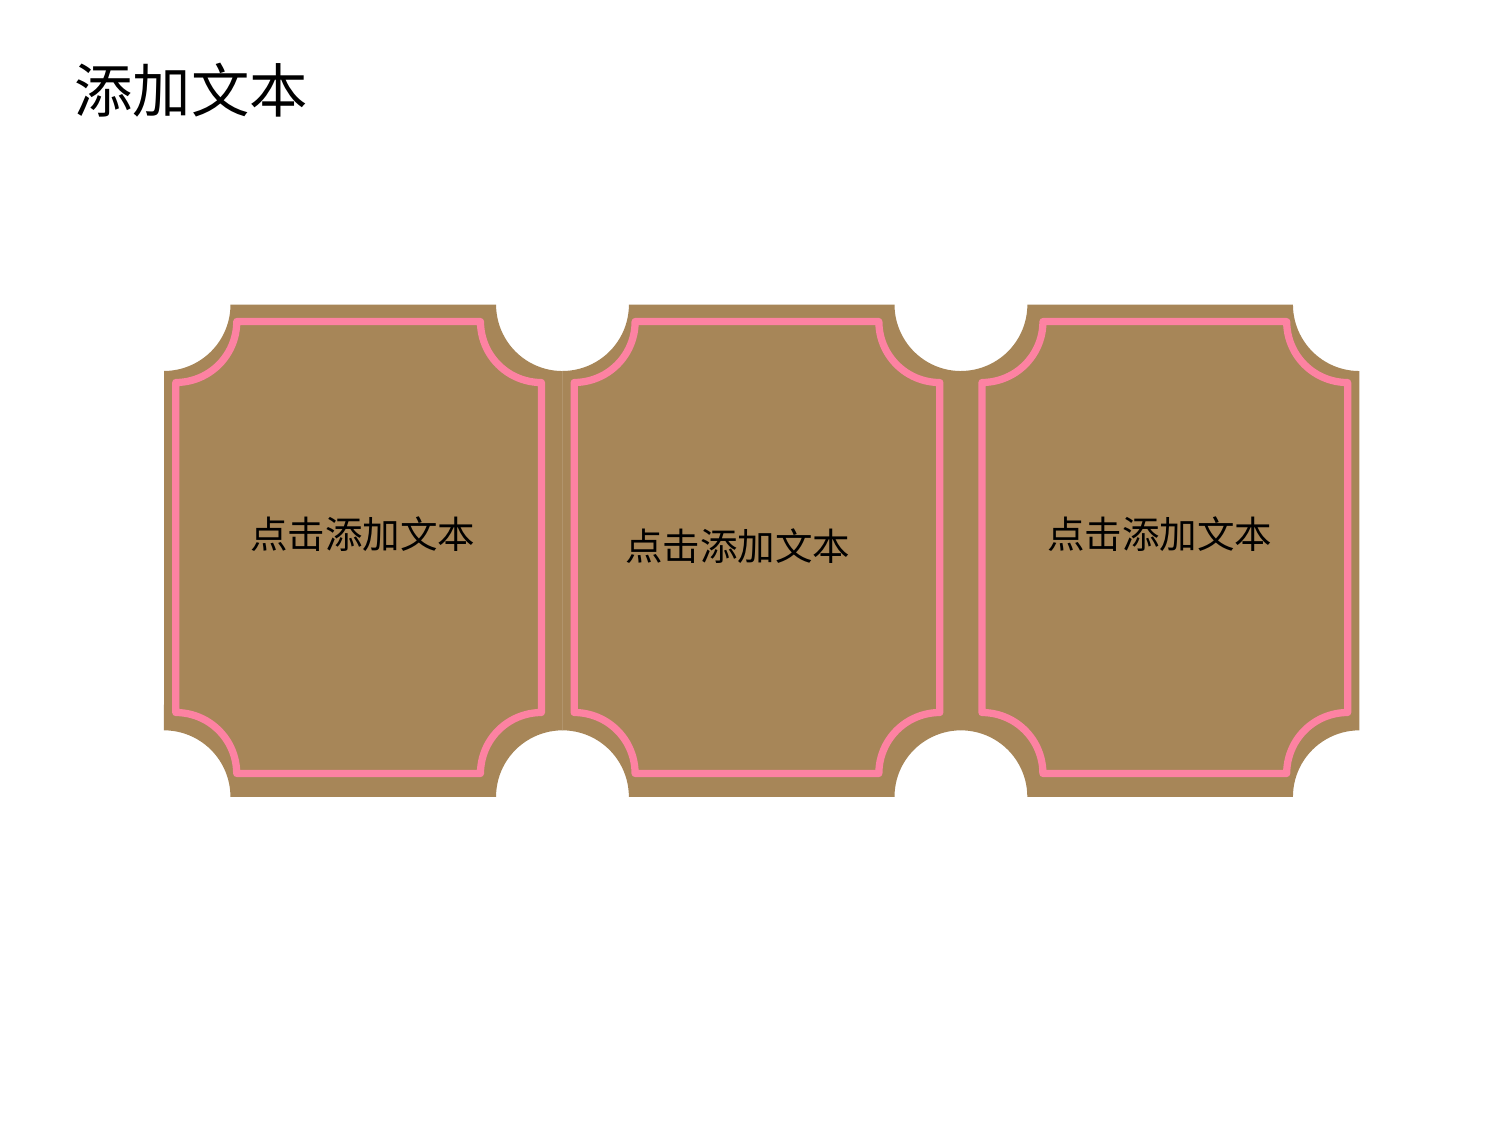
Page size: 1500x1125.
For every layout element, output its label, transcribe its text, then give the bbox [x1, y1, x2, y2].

text_box 点击添加文本 [1032, 503, 1288, 564]
text_box 点击添加文本 [610, 515, 866, 576]
text_box 添加文本 [60, 46, 323, 132]
text_box [173, 319, 544, 776]
text_box [560, 302, 960, 799]
text_box [161, 302, 562, 799]
text_box [979, 319, 1350, 776]
text_box 点击添加文本 [235, 503, 491, 564]
text_box [572, 319, 942, 776]
text_box [958, 302, 1362, 799]
